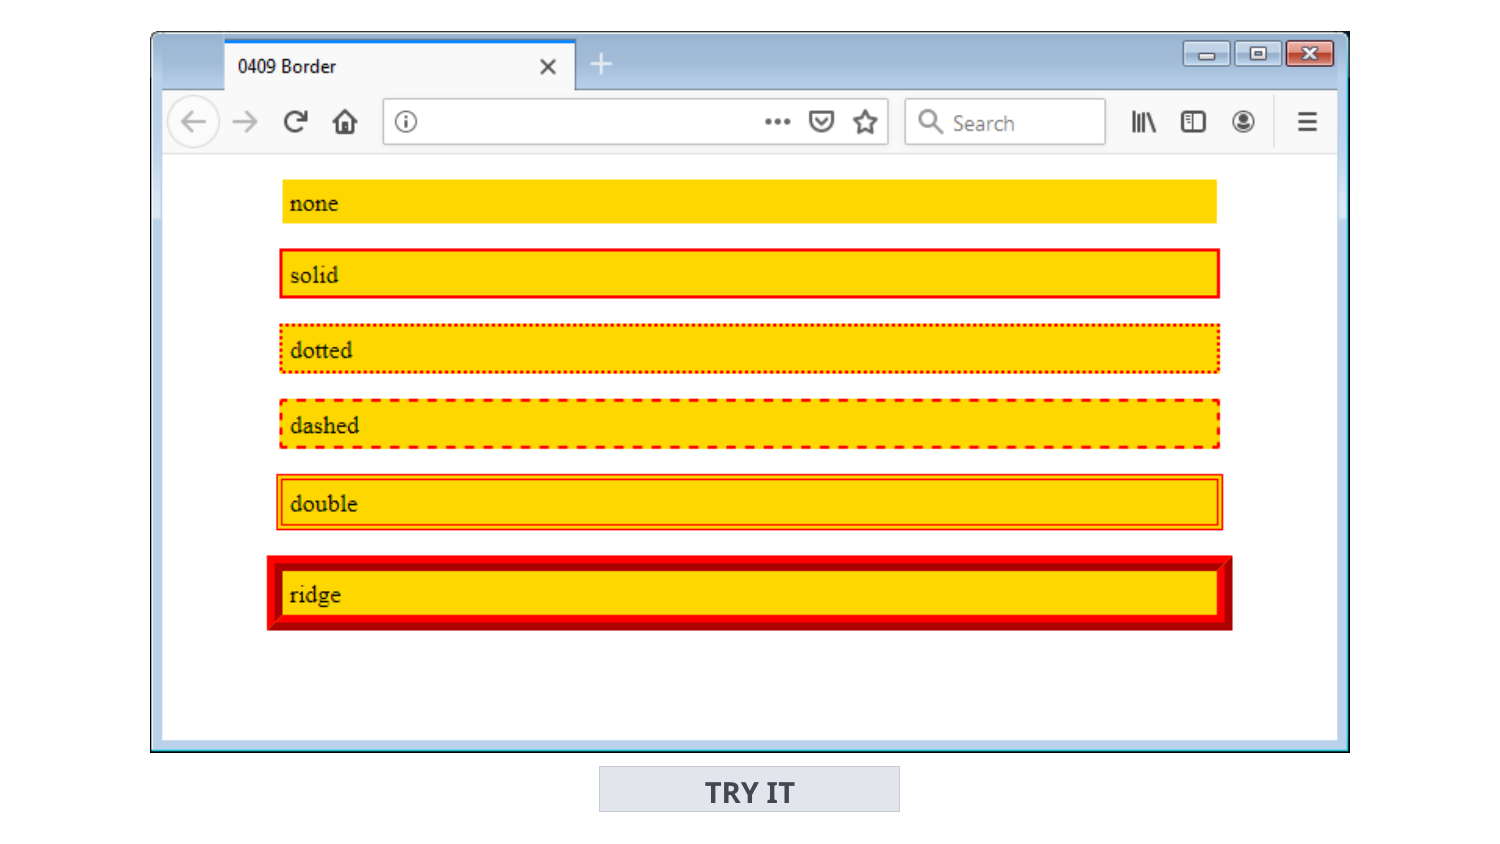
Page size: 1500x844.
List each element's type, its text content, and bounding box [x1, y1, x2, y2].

text_box TRY IT [599, 766, 900, 812]
picture [149, 31, 1351, 753]
